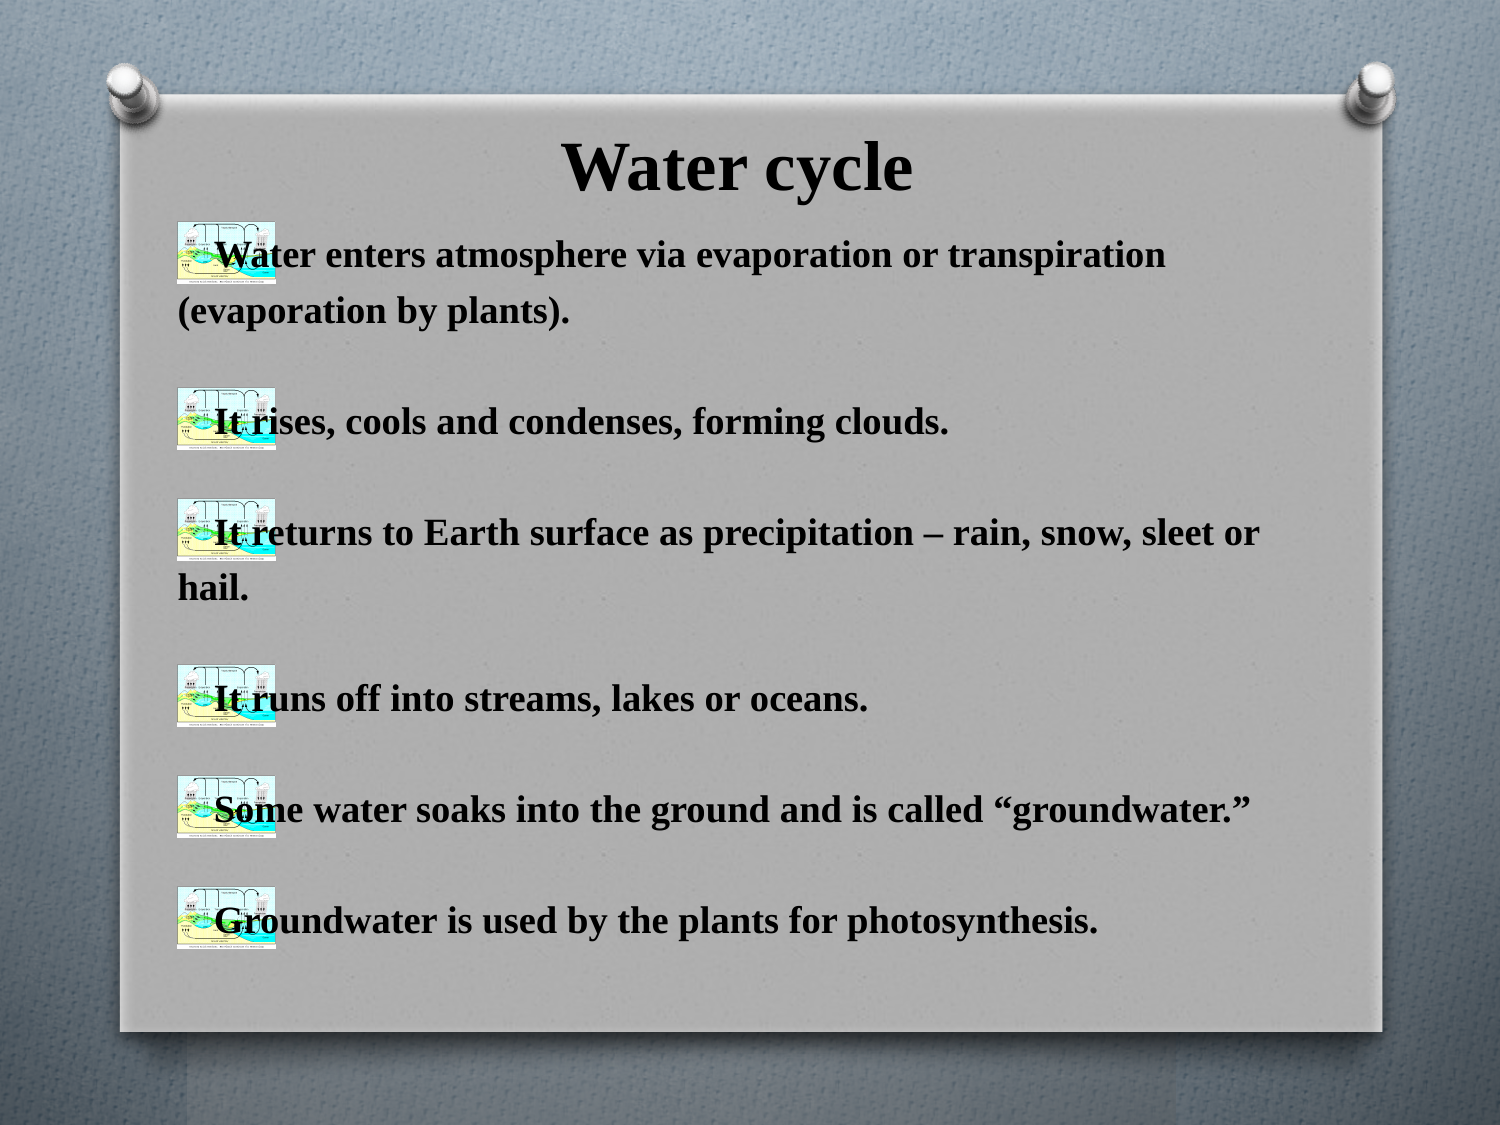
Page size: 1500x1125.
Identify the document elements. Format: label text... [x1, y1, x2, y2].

picture [177, 387, 266, 450]
picture [177, 886, 266, 949]
picture [177, 498, 266, 561]
list Water enters atmosphere via evaporation or transpiration (evaporation by plants). It rises, cools and condenses, forming clouds. It returns to Earth surface as precipitation – rain, snow, sleet or hail. It runs off into streams, lakes or oceans. Some water soaks into the ground and is called “groundwater.” Groundwater is used by the plants for photosynthesis. [162, 212, 1325, 950]
title Water cycle [174, 112, 1318, 212]
picture [75, 29, 198, 153]
picture [1317, 35, 1439, 156]
picture [177, 664, 266, 727]
picture [177, 221, 266, 284]
picture [177, 775, 266, 838]
